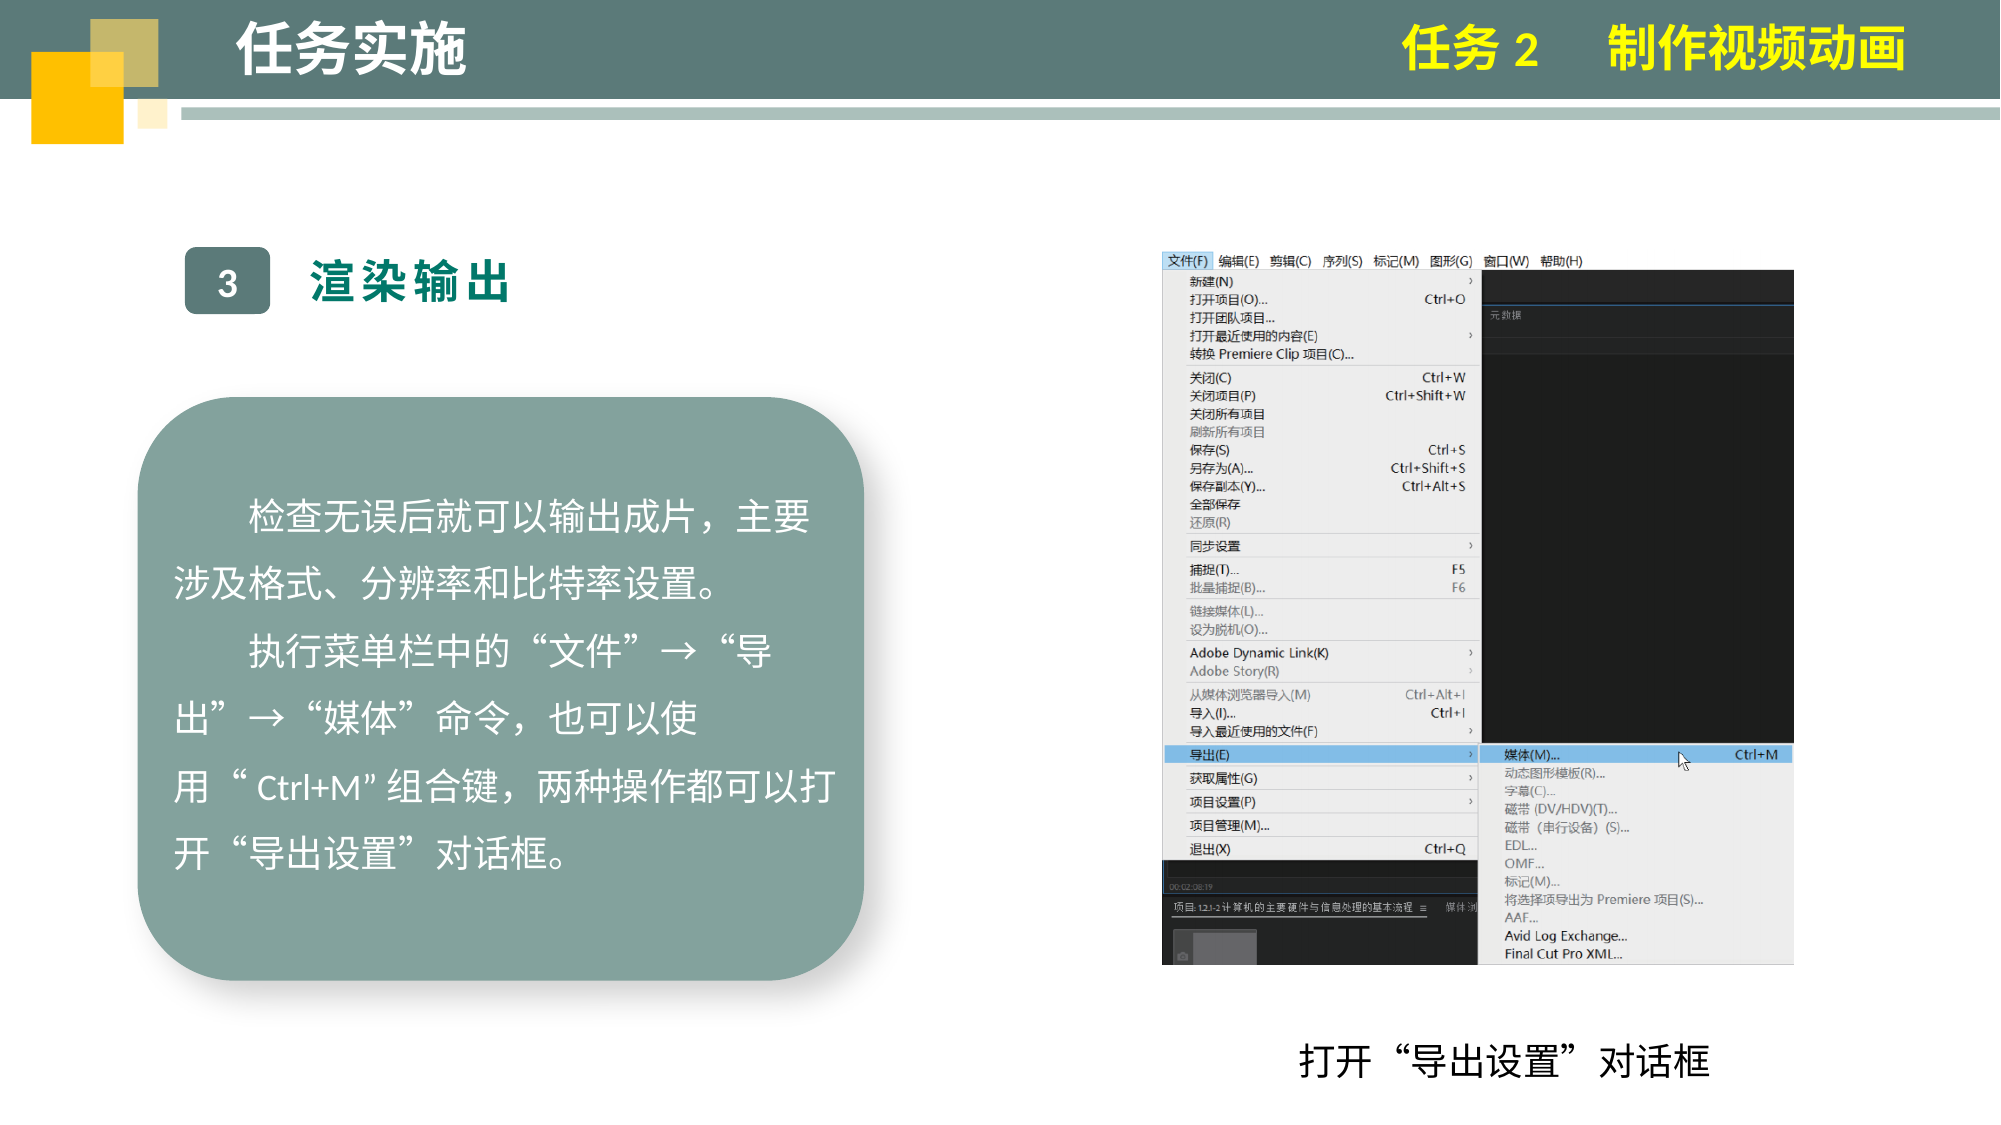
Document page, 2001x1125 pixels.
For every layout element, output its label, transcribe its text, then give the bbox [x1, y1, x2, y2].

picture [1153, 245, 1798, 967]
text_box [0, 0, 2000, 145]
text_box 检查无误后就可以输出成片，主要涉及格式、分辨率和比特率设置。 执行菜单栏中的“文件”→“导出”→“媒体”命令，也可以使用“Ctrl+M”组合键，两种操作都可以打开“导出设置”对话框。 [158, 462, 863, 883]
text_box 打开“导出设置”对话框 [1283, 1017, 1756, 1091]
text_box [137, 397, 865, 981]
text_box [184, 245, 906, 317]
